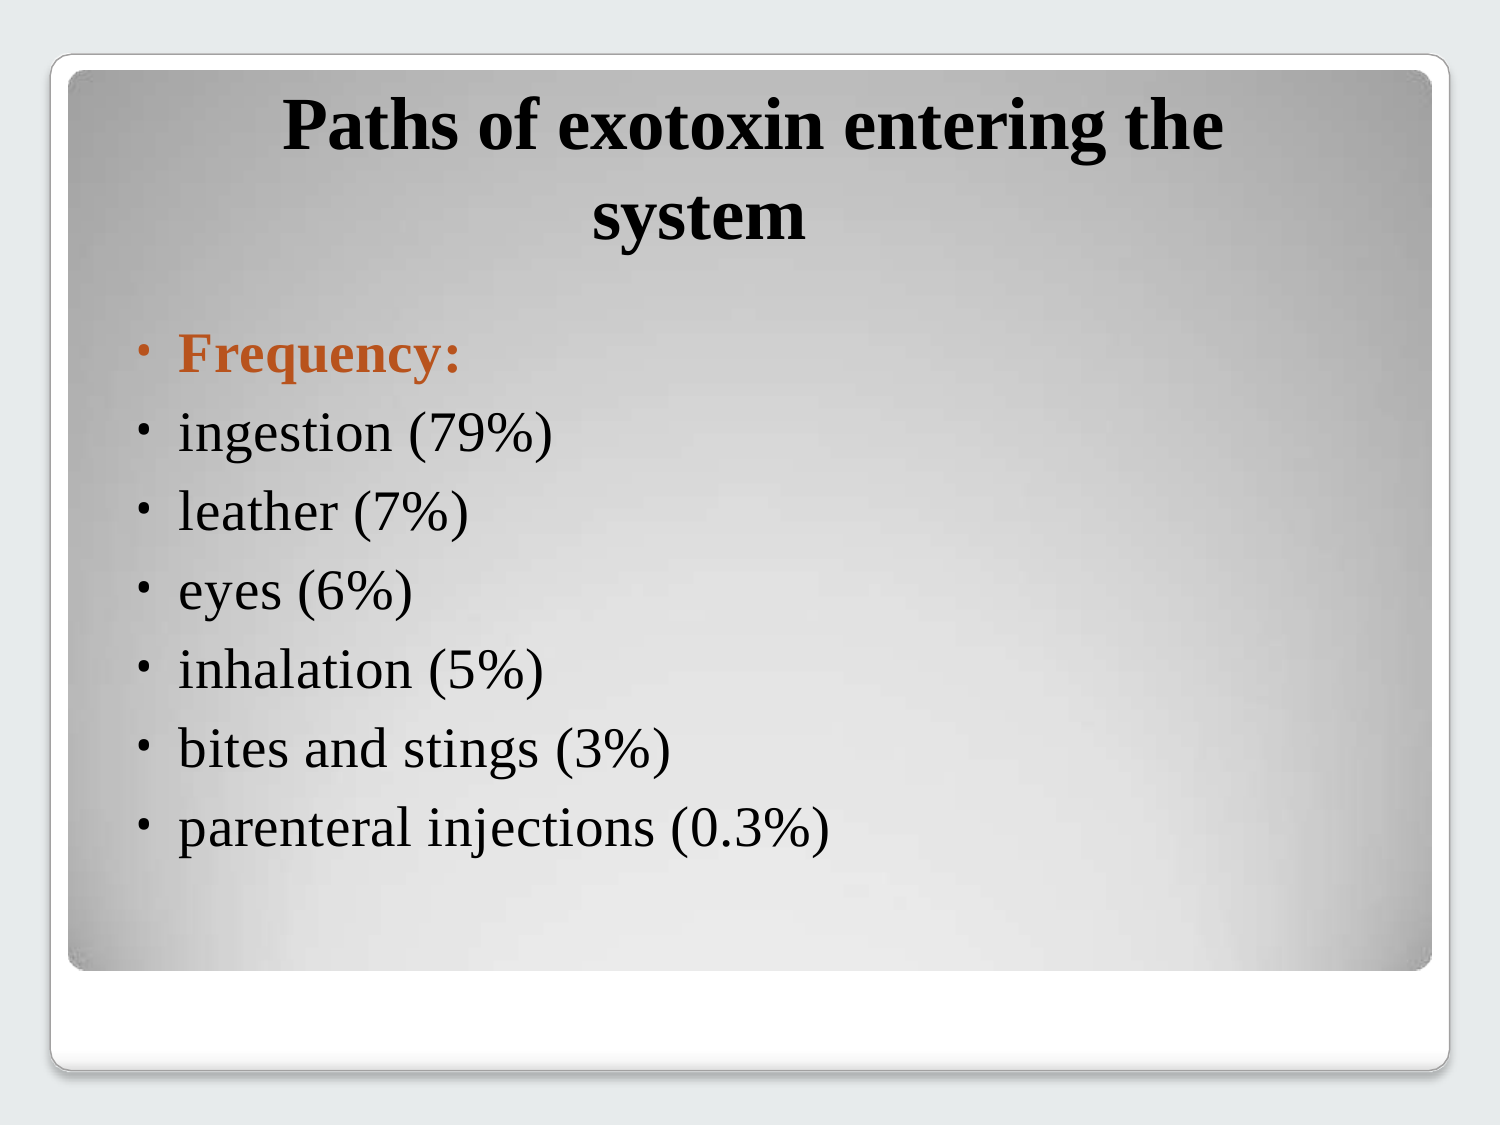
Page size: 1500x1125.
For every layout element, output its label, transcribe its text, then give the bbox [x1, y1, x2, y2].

text_box Frequency: ingestion (79%) leather (7%) eyes (6%) inhalation (5%) bites and stings (3%) parenteral injections (0.3%) [132, 304, 946, 858]
title Paths of exotoxin entering the system [280, 72, 1258, 262]
picture [36, 46, 1464, 1094]
